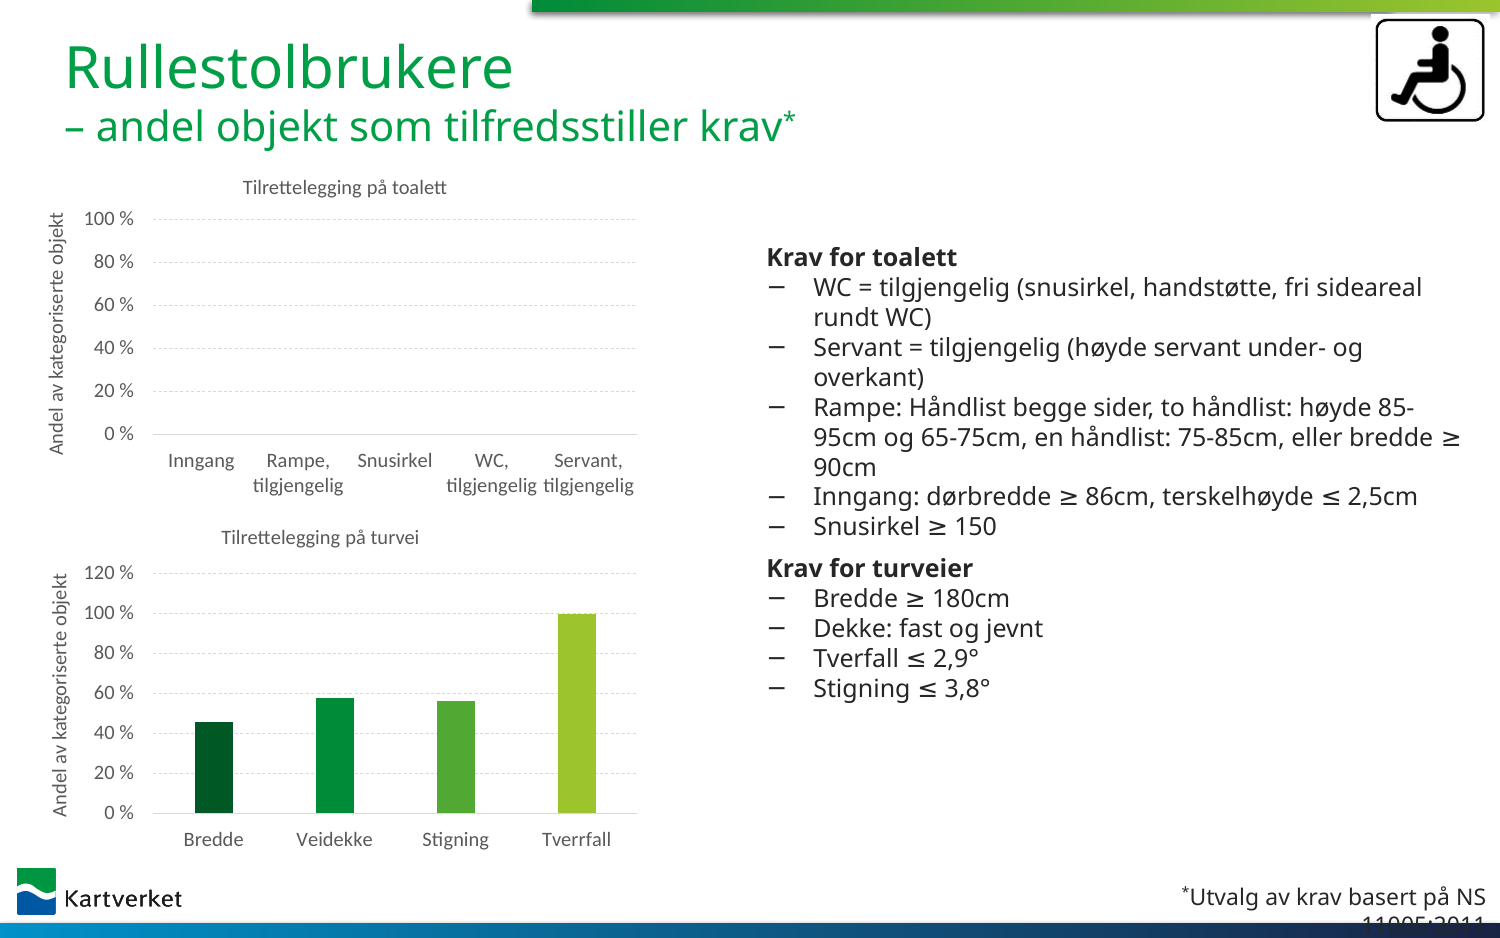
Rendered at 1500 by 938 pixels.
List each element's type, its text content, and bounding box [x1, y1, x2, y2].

picture [1371, 13, 1491, 127]
text_box *Utvalg av krav basert på NS 11005:2011 [1068, 873, 1500, 938]
text_box Krav for toalett WC = tilgjengelig (snusirkel, handstøtte, fri sideareal rundt WC) Servant = tilgjengelig (høyde servant under- og overkant) Rampe: Håndlist begge sider, to håndlist: høyde 85-95cm og 65-75cm, en håndlist: 75-85cm, eller bredde ≥ 90cm Inngang: dørbredde ≥ 86cm, terskelhøyde ≤ 2,5cm Snusirkel ≥ 150 [751, 234, 1483, 545]
picture [41, 166, 650, 505]
text_box Rullestolbrukere – andel objekt som tilfredsstiller krav* [49, 14, 1431, 158]
picture [41, 520, 650, 859]
text_box Krav for turveier Bredde ≥ 180cm Dekke: fast og jevnt Tverfall ≤ 2,9° Stigning ≤ 3,8° [751, 545, 1483, 710]
